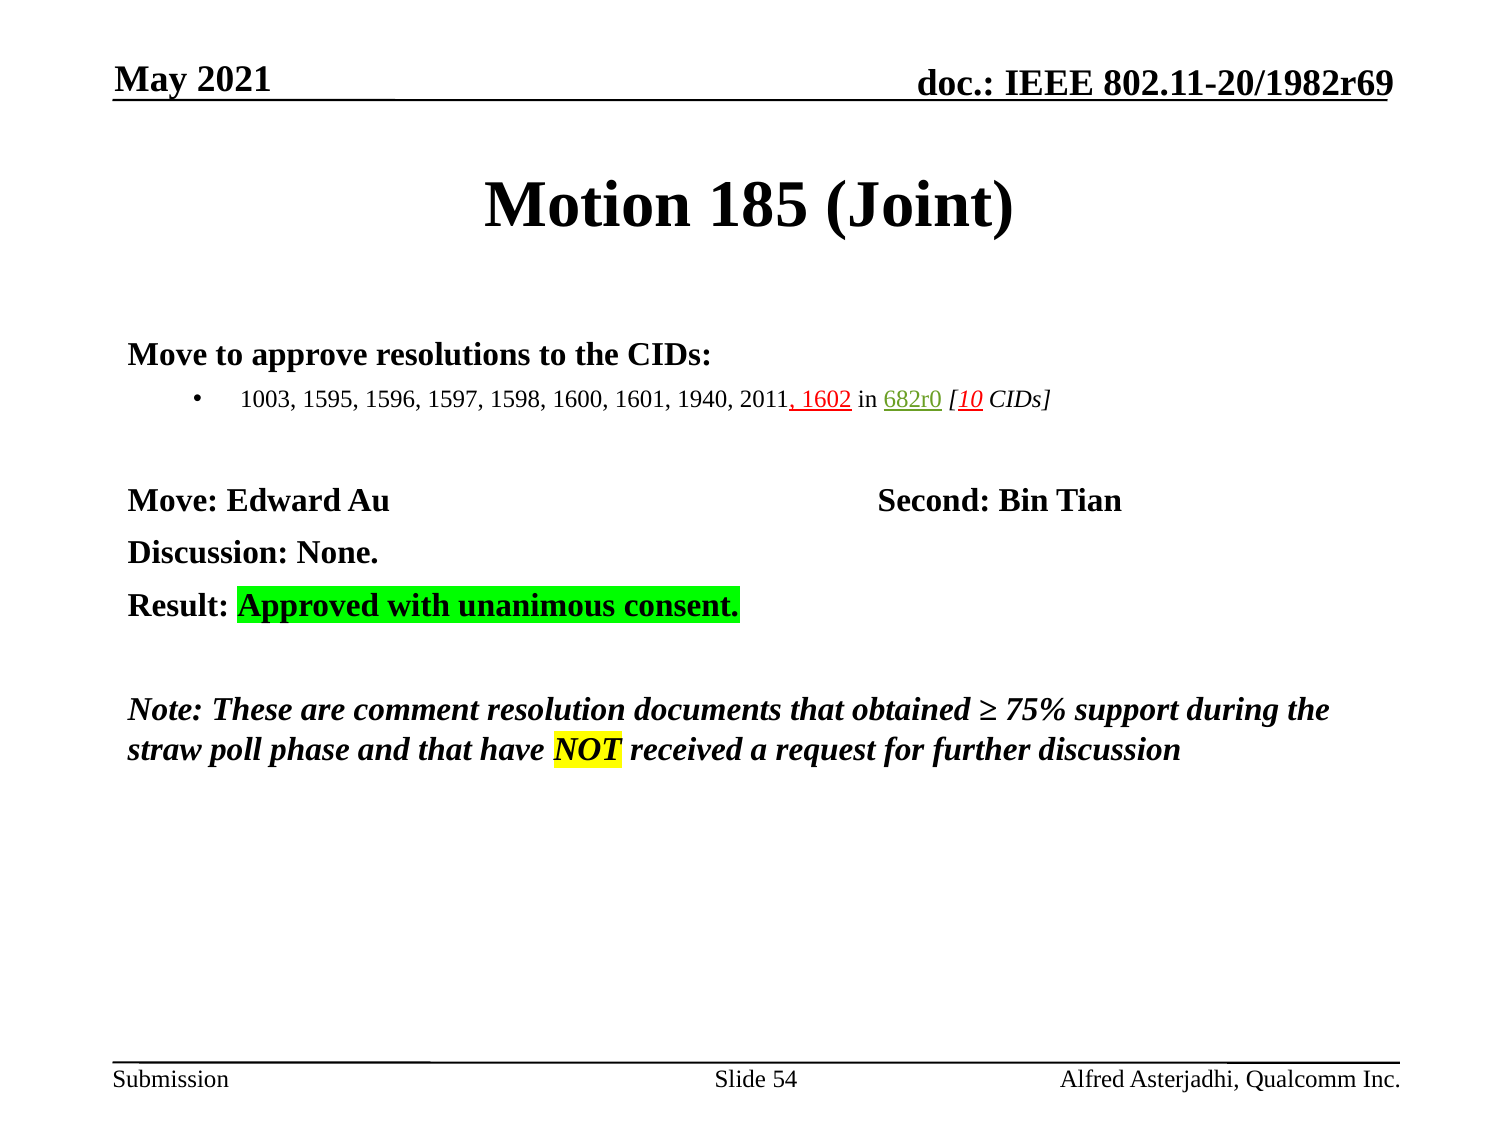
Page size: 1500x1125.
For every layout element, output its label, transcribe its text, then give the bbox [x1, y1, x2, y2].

slide_number Slide 54 [712, 1061, 800, 1123]
title Motion 185 (Joint) [112, 112, 1388, 288]
footer Alfred Asterjadhi, Qualcomm Inc. [878, 1061, 1402, 1093]
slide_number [114, 54, 423, 100]
list Move to approve resolutions to the CIDs: 1003, 1595, 1596, 1597, 1598, 1600, 1601, 1940, 2011, 1602 in 682r0 [10 CIDs] Move: Edward Au Second: Bin Tian Discussion: None. Result: Approved with unanimous consent. Note: These are comment resolution documents that obtained ≥ 75% support during the straw poll phase and that have NOT received a request for further discussion [112, 324, 1388, 1000]
